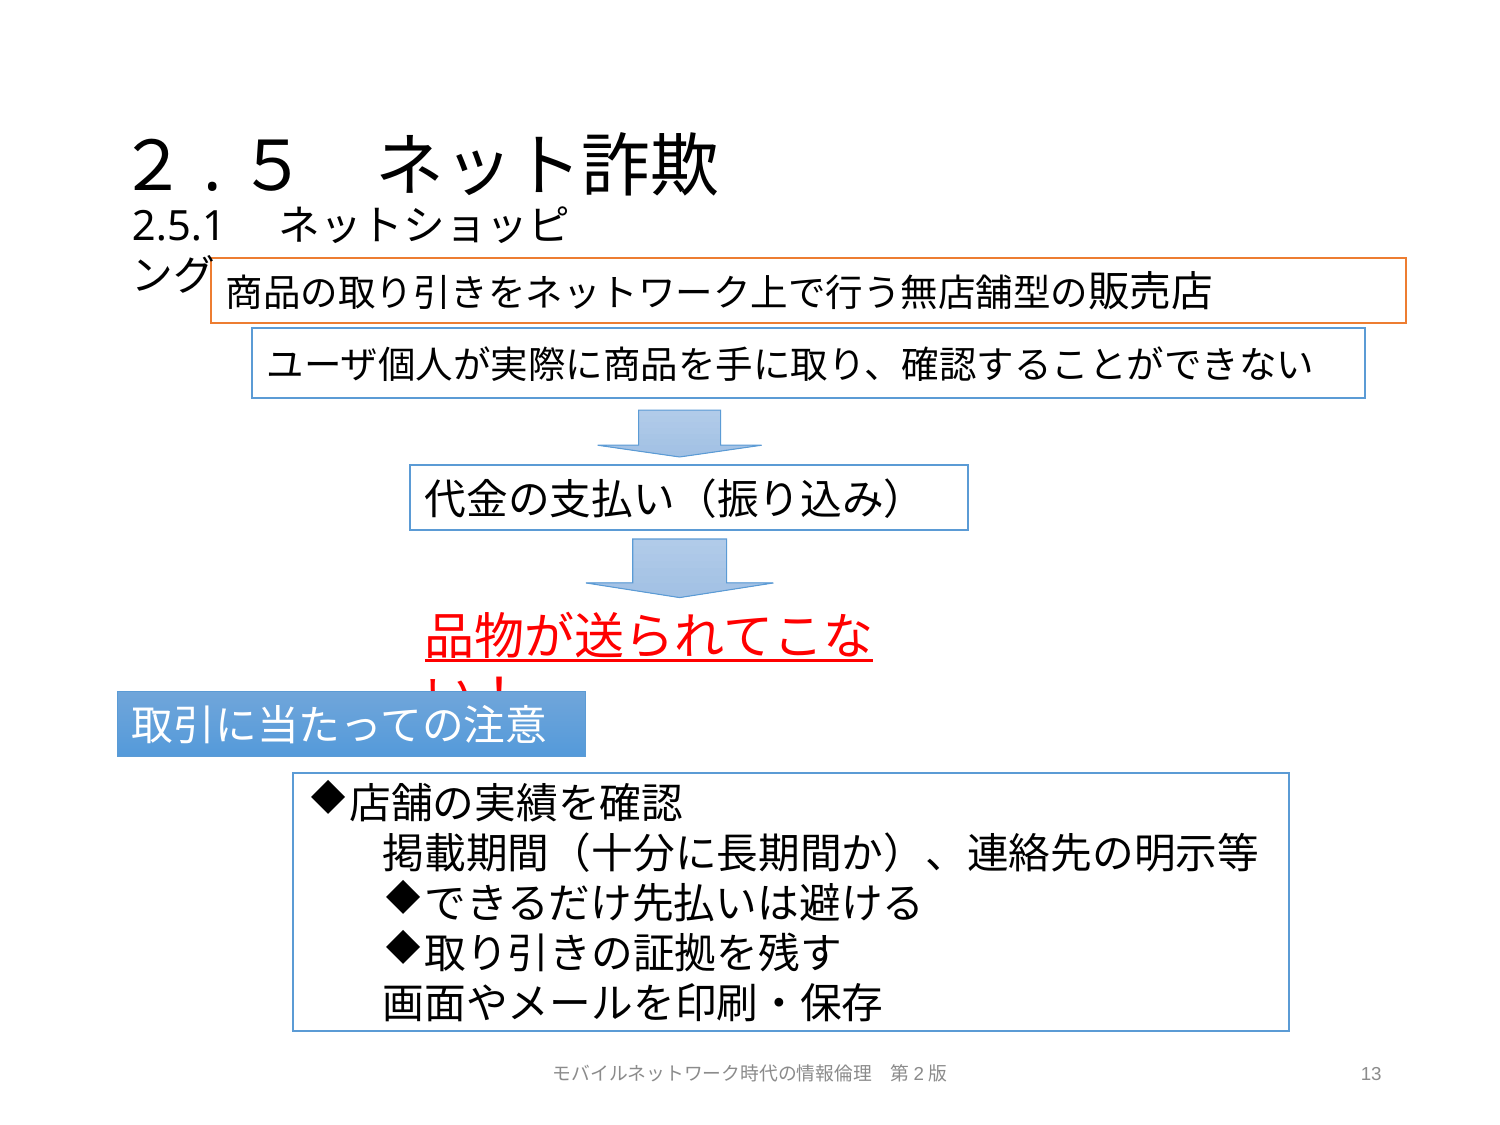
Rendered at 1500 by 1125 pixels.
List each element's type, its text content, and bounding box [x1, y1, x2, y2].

footer モバイルネットワーク時代の情報倫理 第2版 [496, 1042, 1004, 1103]
slide_number 13 [1059, 1042, 1397, 1103]
text_box 代金の支払い（振り込み） [409, 464, 969, 531]
title ２.５ ネット詐欺 [103, 59, 1397, 278]
text_box 商品の取り引きをネットワーク上で行う無店舗型の販売店 [210, 257, 1407, 324]
text_box 品物が送られてこない！ [410, 597, 985, 733]
text_box 2.5.1 ネットショッピング [117, 191, 622, 307]
text_box [597, 409, 762, 458]
text_box 取引に当たっての注意 [117, 691, 586, 757]
text_box ユーザ個人が実際に商品を手に取り、確認することができない [251, 327, 1366, 399]
text_box [585, 538, 774, 599]
text_box 店舗の実績を確認 掲載期間（十分に長期間か）、連絡先の明示等 できるだけ先払いは避ける 取り引きの証拠を残す 画面やメールを印刷・保存 [292, 772, 1290, 1032]
